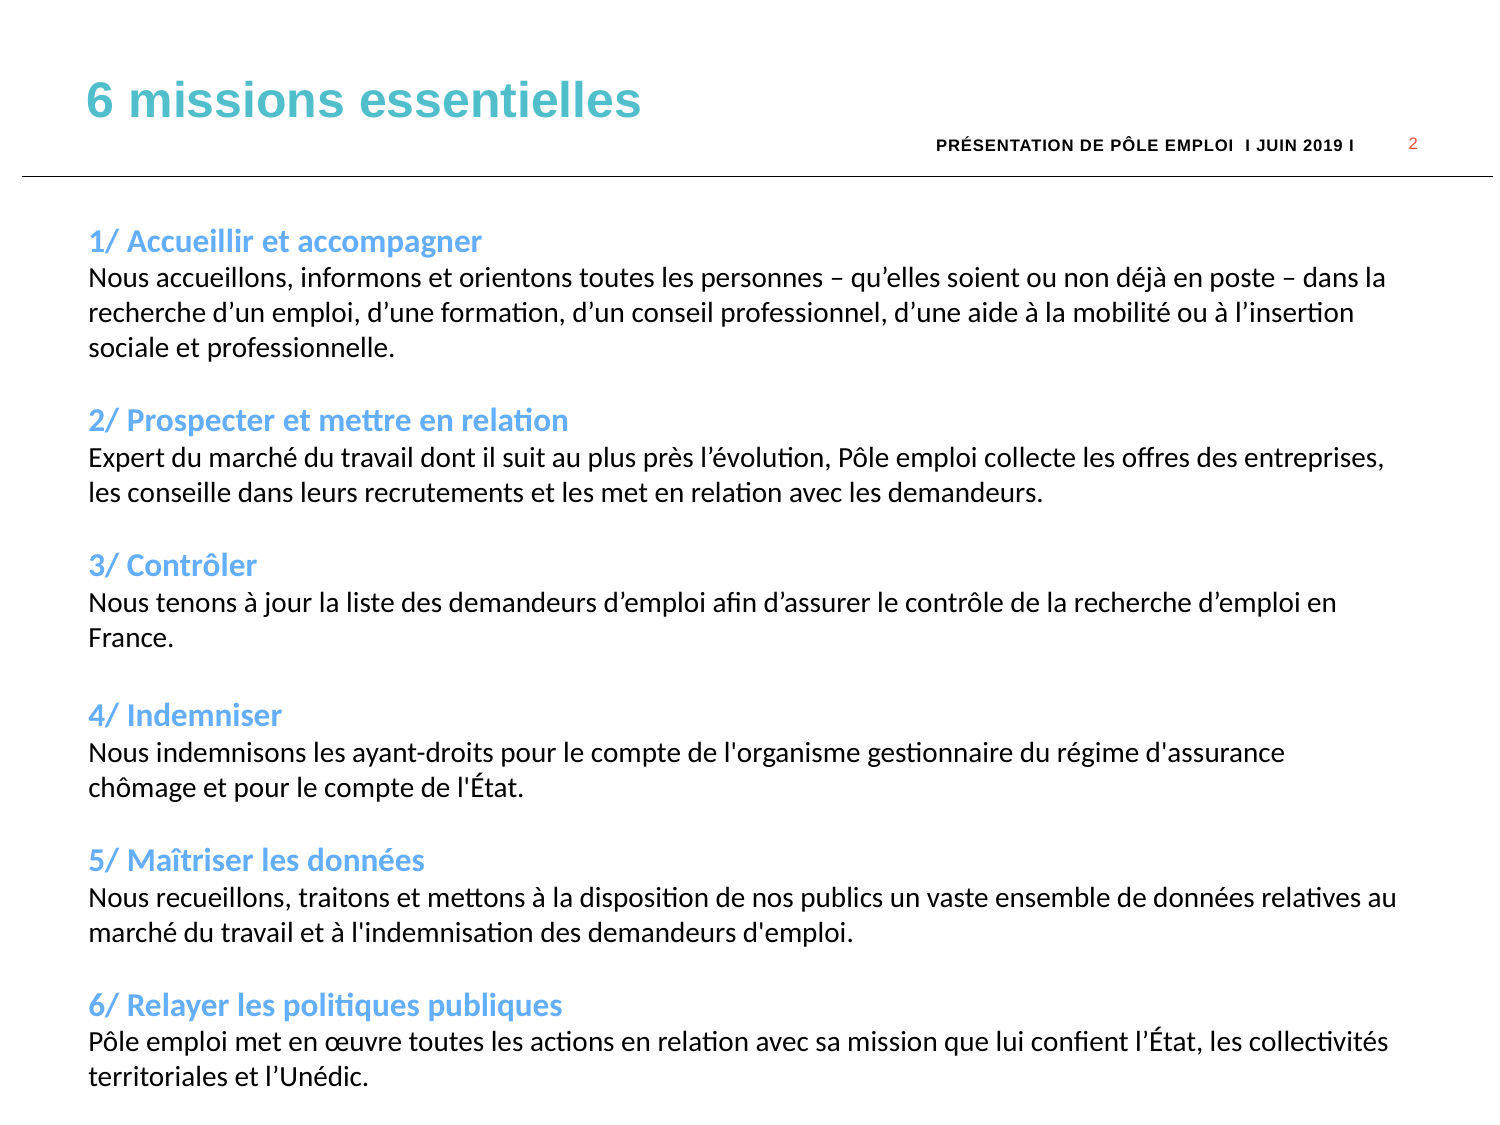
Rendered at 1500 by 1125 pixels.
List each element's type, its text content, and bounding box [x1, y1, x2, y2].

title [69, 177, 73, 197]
footer PRÉSENTATION DE PÔLE EMPLOI I JUIN 2019 I [819, 114, 1483, 174]
slide_number 2 [1393, 112, 1465, 173]
text_box 1/ Accueillir et accompagner Nous accueillons, informons et orientons toutes les personnes – qu’elles soient ou non déjà en poste – dans la recherche d’un emploi, d’une formation, d’un conseil professionnel, d’une aide à la mobilité ou à l’insertion sociale et professionnelle. 2/ Prospecter et mettre en relation Expert du marché du travail dont il suit au plus près l’évolution, Pôle emploi collecte les offres des entreprises, les conseille dans leurs recrutements et les met en relation avec les demandeurs. 3/ Contrôler Nous tenons à jour la liste des demandeurs d’emploi afin d’assurer le contrôle de la recherche d’emploi en France. 4/ Indemniser Nous indemnisons les ayant-droits pour le compte de l'organisme gestionnaire du régime d'assurance chômage et pour le compte de l'État. 5/ Maîtriser les données Nous recueillons, traitons et mettons à la disposition de nos publics un vaste ensemble de données relatives au marché du travail et à l'indemnisation des demandeurs d'emploi. 6/ Relayer les politiques publiques Pôle emploi met en œuvre toutes les actions en relation avec sa mission que lui confient l’État, les collectivités territoriales et l’Unédic. [73, 177, 1414, 1100]
title 6 missions essentielles [69, 0, 1364, 176]
